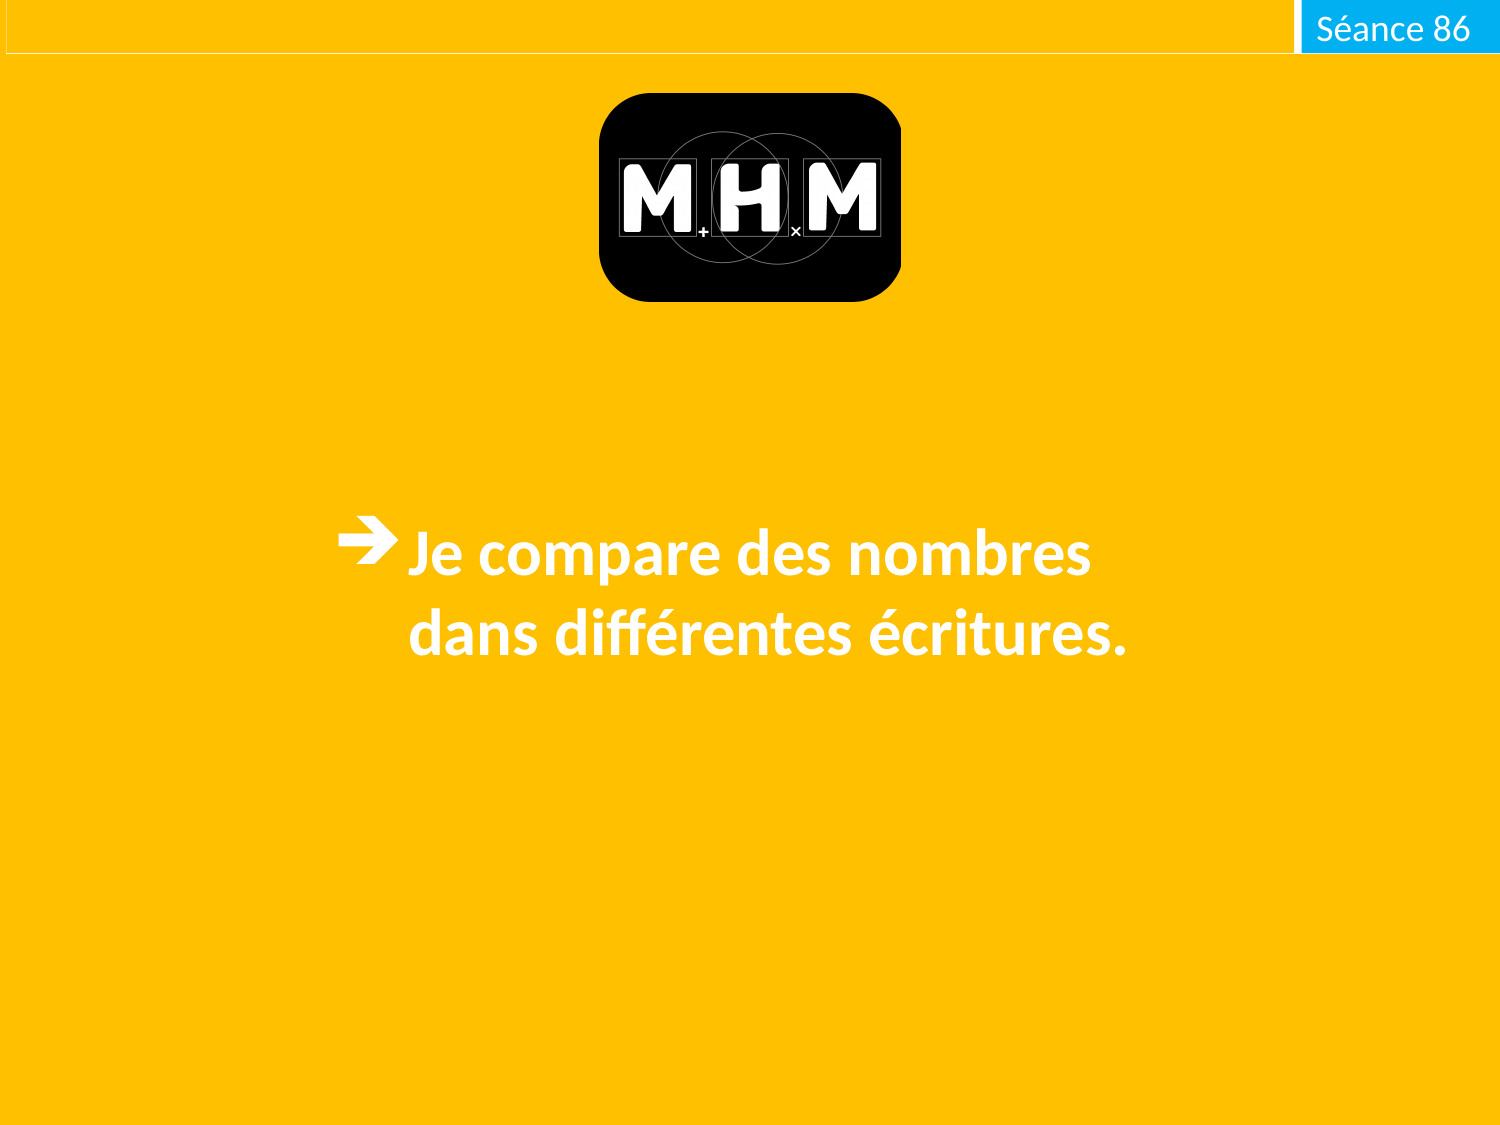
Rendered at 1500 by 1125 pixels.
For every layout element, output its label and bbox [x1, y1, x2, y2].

text_box [0, 54, 1500, 1125]
